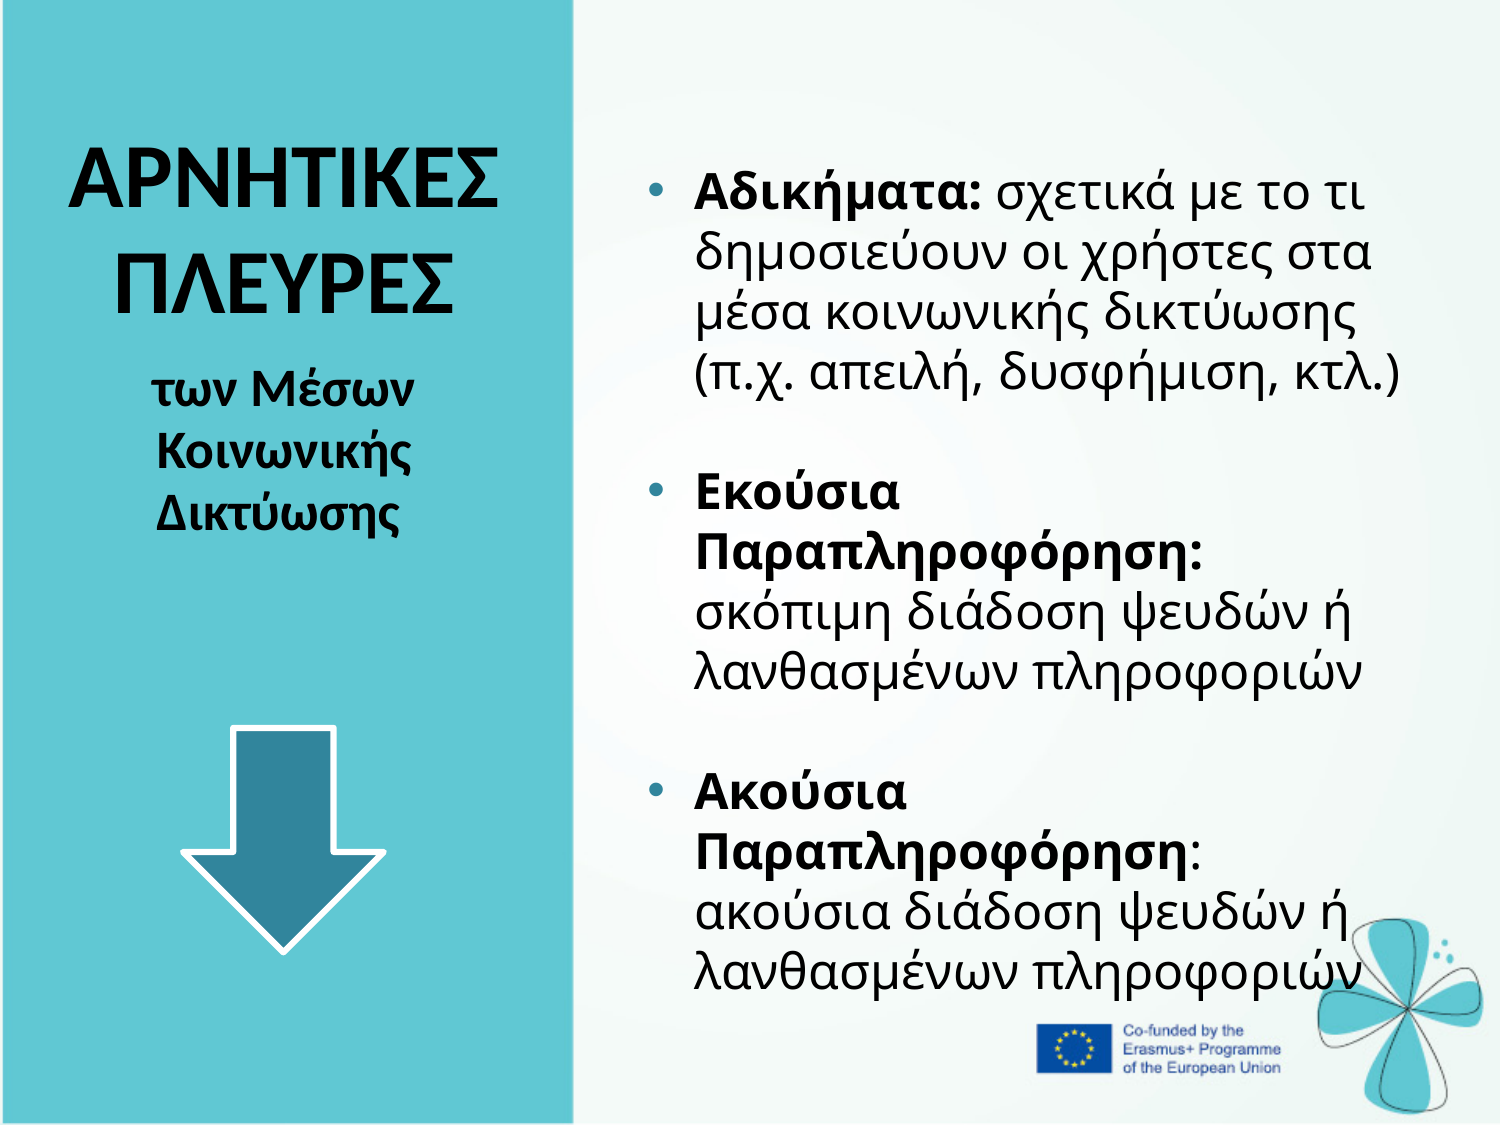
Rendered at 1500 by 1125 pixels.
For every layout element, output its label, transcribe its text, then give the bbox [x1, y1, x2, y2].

picture [0, 0, 1500, 1125]
table_header ΑΡΝΗΤΙΚΕΣ ΠΛΕΥΡΕΣ των Μέσων Κοινωνικής Δικτύωσης [53, 125, 515, 544]
text_box Αδικήματα: σχετικά με το τι δημοσιεύουν οι χρήστες στα μέσα κοινωνικής δικτύωσης (π.χ. απειλή, δυσφήμιση, κτλ.) Εκούσια Παραπληροφόρηση: σκόπιμη διάδοση ψευδών ή λανθασμένων πληροφοριών Ακούσια Παραπληροφόρηση: ακούσια διάδοση ψευδών ή λανθασμένων πληροφοριών [632, 152, 1425, 1008]
text_box [181, 725, 386, 955]
